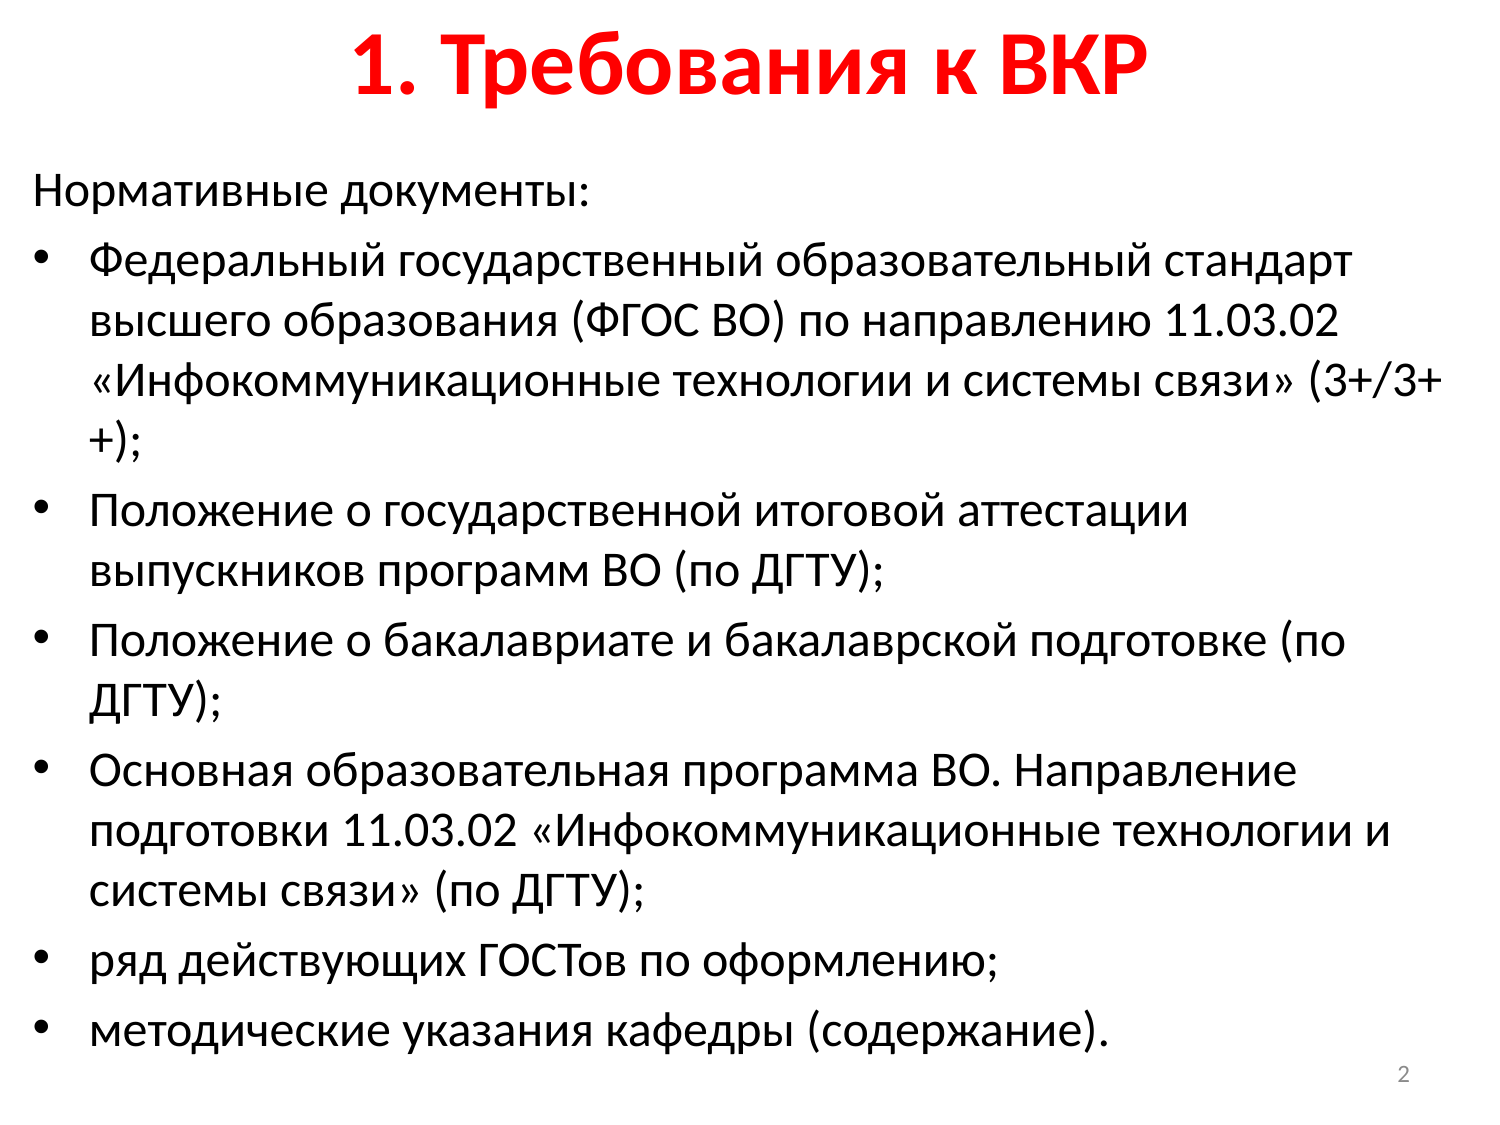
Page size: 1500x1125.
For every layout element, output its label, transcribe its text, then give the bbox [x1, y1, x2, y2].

title 1. Требования к ВКР [75, 0, 1425, 134]
slide_number 2 [1074, 1042, 1425, 1103]
list Нормативные документы: Федеральный государственный образовательный стандарт высшего образования (ФГОС ВО) по направлению 11.03.02 «Инфокоммуникационные технологии и системы связи» (3+/3++); Положение о государственной итоговой аттестации выпускников программ ВО (по ДГТУ); Положение о бакалавриате и бакалаврской подготовке (по ДГТУ); Основная образовательная программа ВО. Направление подготовки 11.03.02 «Инфокоммуникационные технологии и системы связи» (по ДГТУ); ряд действующих ГОСТов по оформлению; методические указания кафедры (содержание). [17, 149, 1471, 1094]
